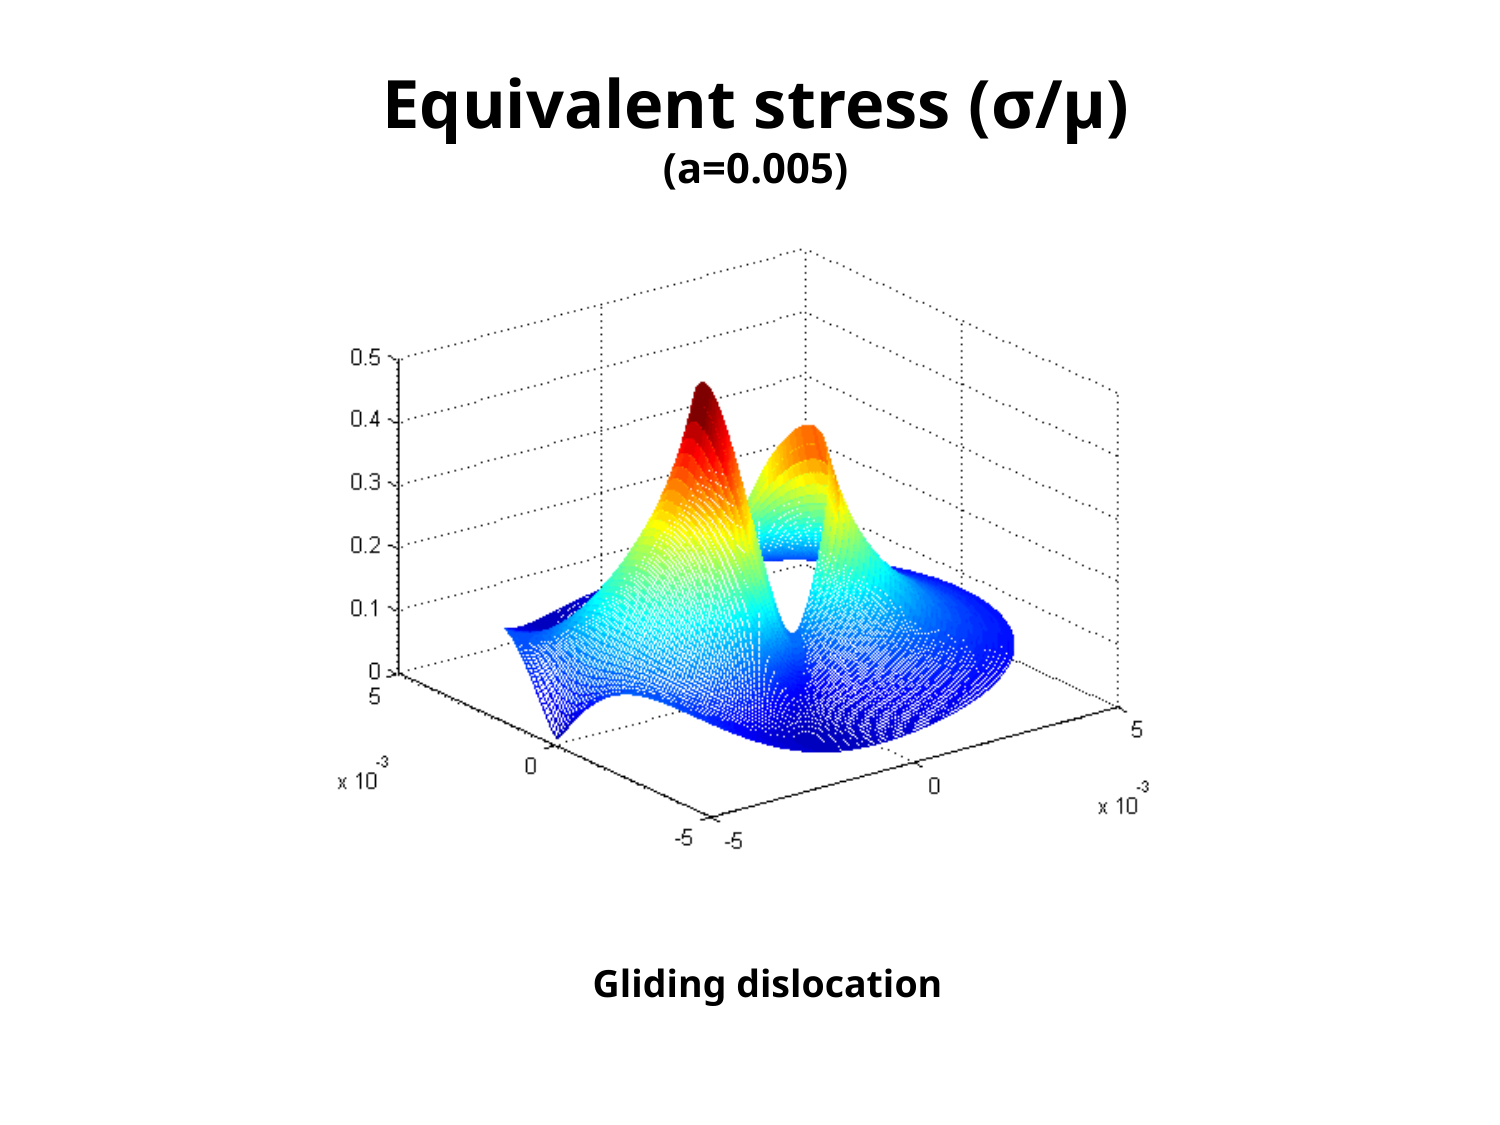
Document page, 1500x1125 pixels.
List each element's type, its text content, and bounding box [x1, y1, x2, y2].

picture [277, 196, 1207, 894]
text_box Gliding dislocation [561, 952, 975, 1012]
text_box Equivalent stress (σ/μ) (a=0.005) [277, 54, 1235, 200]
